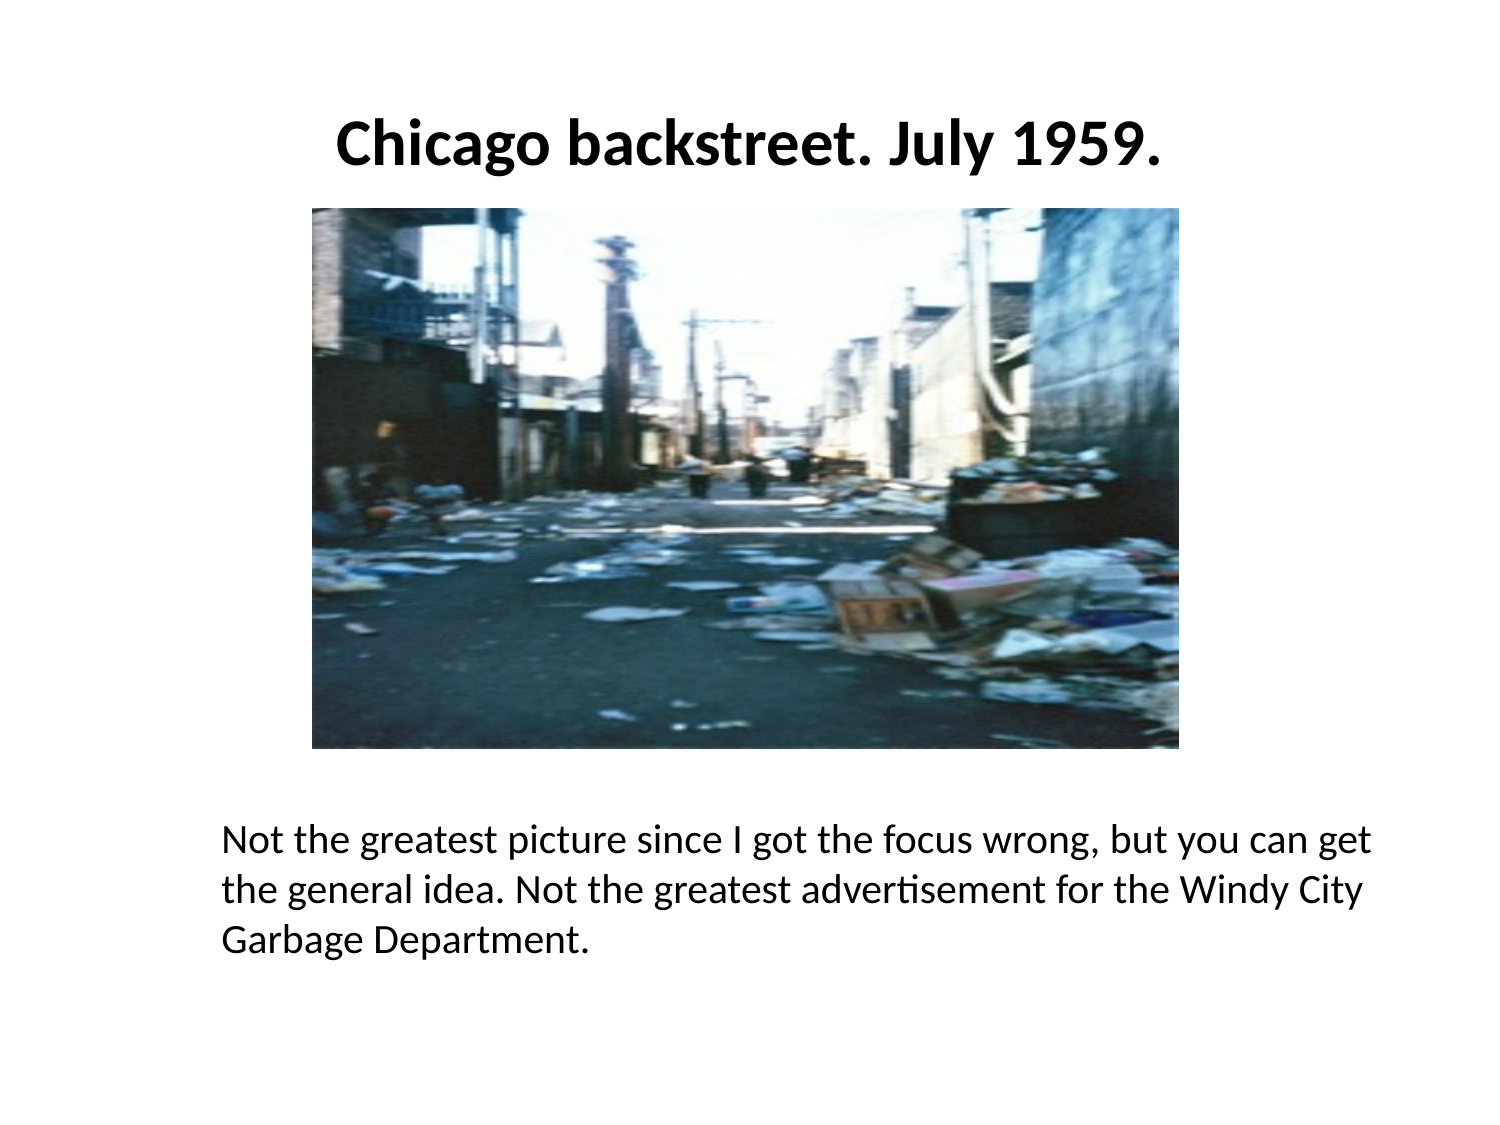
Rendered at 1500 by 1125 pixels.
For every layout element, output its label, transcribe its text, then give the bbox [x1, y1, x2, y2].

text_box Not the greatest picture since I got the focus wrong, but you can get the general idea. Not the greatest advertisement for the Windy City Garbage Department. [206, 804, 1412, 970]
title Chicago backstreet. July 1959. [75, 45, 1425, 233]
picture [312, 207, 1179, 749]
